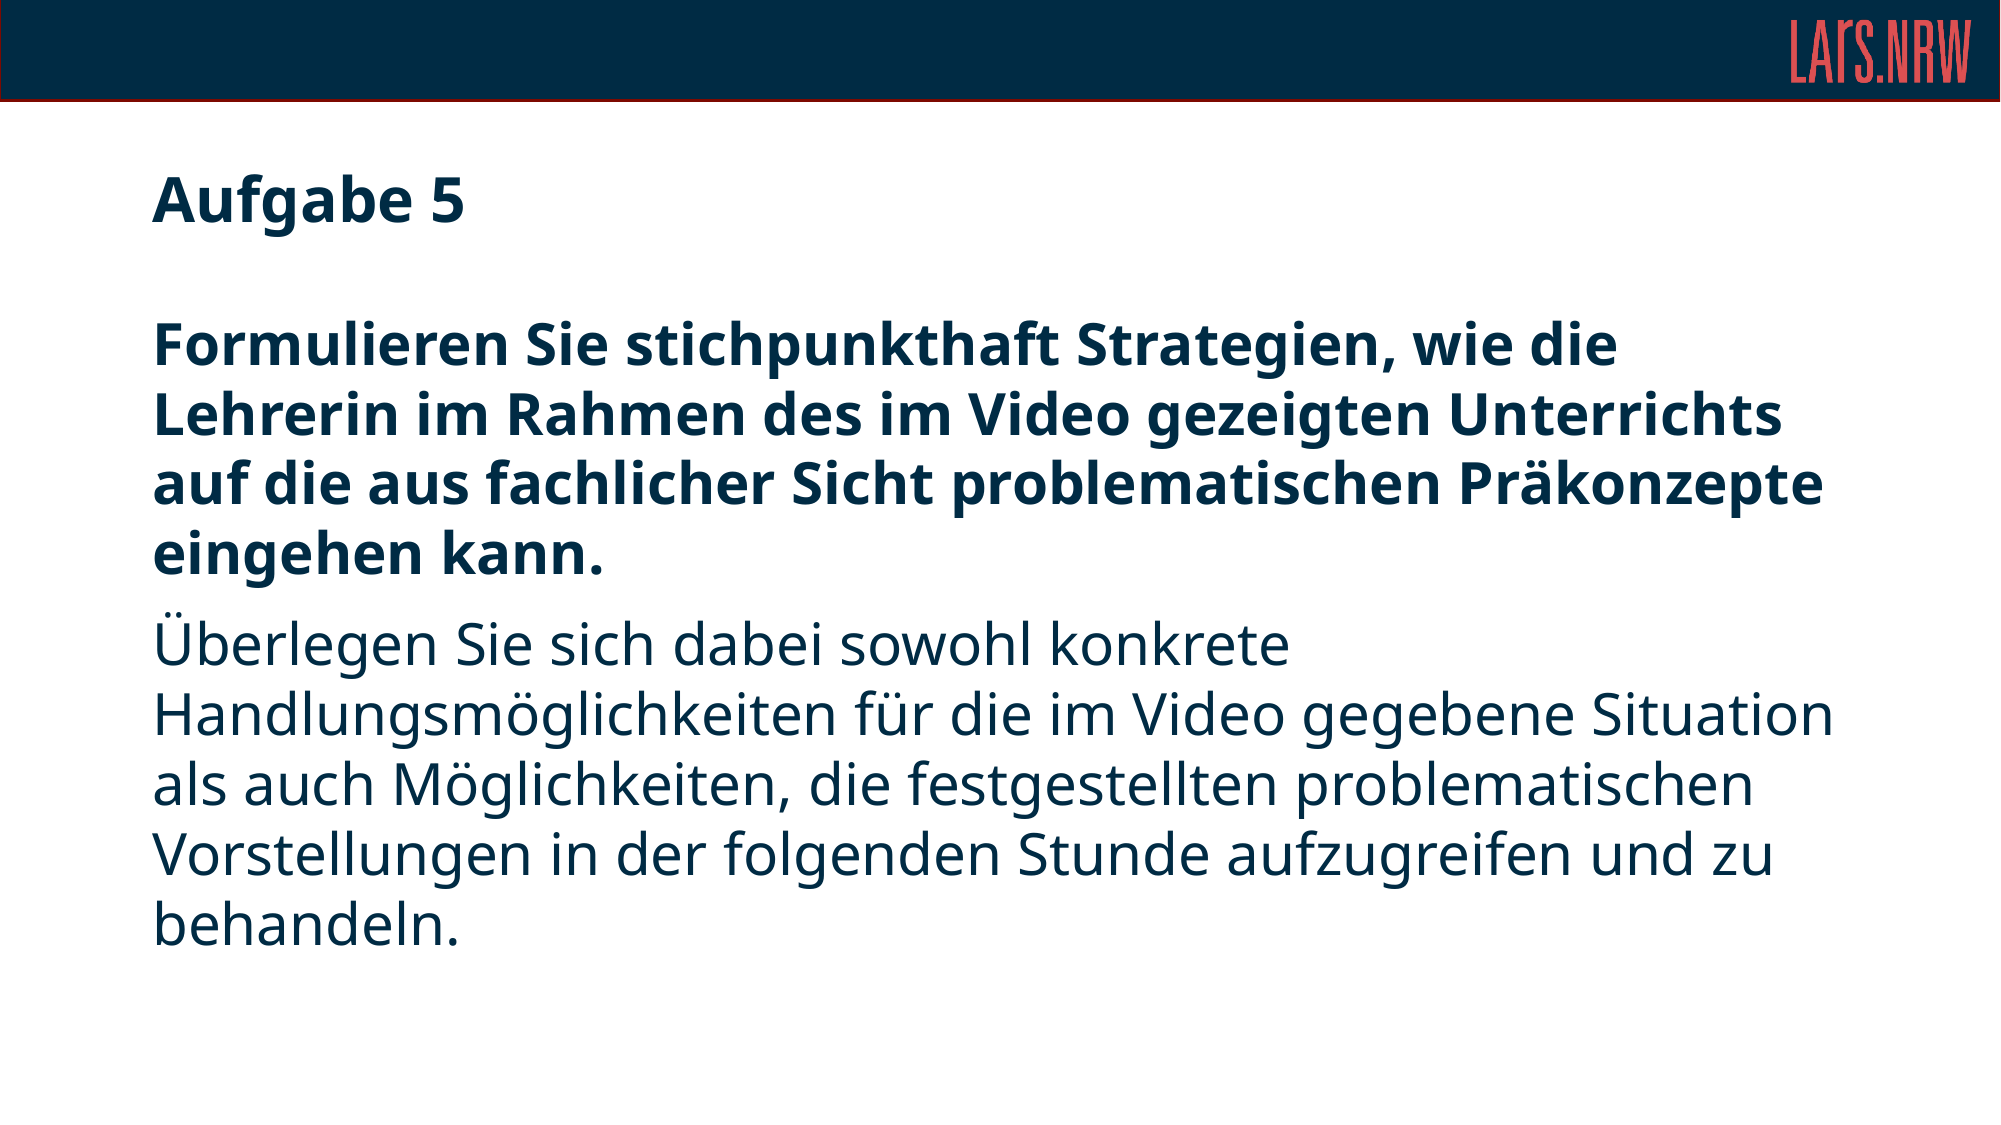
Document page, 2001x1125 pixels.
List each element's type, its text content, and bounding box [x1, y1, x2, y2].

picture [1773, 6, 1977, 99]
title Aufgabe 5 [137, 128, 1863, 278]
list Formulieren Sie stichpunkthaft Strategien, wie die Lehrerin im Rahmen des im Video gezeigten Unterrichts auf die aus fachlicher Sicht problematischen Präkonzepte eingehen kann. Überlegen Sie sich dabei sowohl konkrete Handlungsmöglichkeiten für die im Video gegebene Situation als auch Möglichkeiten, die festgestellten problematischen Vorstellungen in der folgenden Stunde aufzugreifen und zu behandeln. [137, 299, 1863, 1014]
